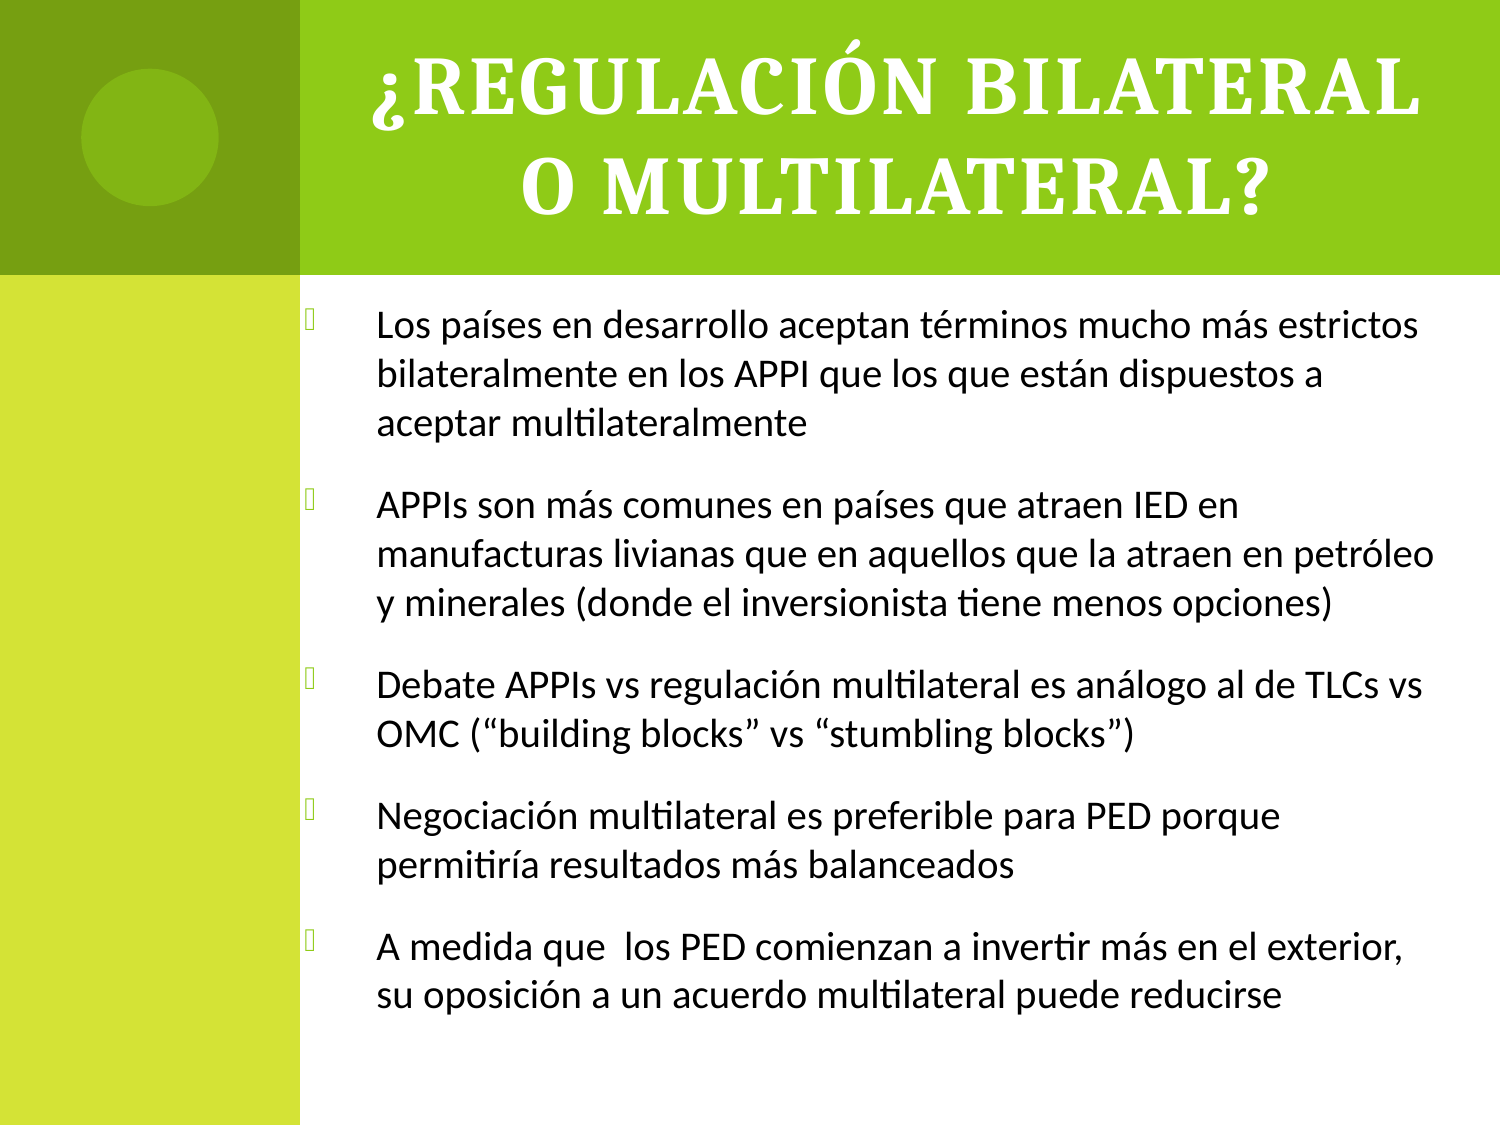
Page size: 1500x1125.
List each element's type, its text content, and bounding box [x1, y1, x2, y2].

list Los países en desarrollo aceptan términos mucho más estrictos bilateralmente en los APPI que los que están dispuestos a aceptar multilateralmente APPIs son más comunes en países que atraen IED en manufacturas livianas que en aquellos que la atraen en petróleo y minerales (donde el inversionista tiene menos opciones) Debate APPIs vs regulación multilateral es análogo al de TLCs vs OMC (“building blocks” vs “stumbling blocks”) Negociación multilateral es preferible para PED porque permitiría resultados más balanceados A medida que los PED comienzan a invertir más en el exterior, su oposición a un acuerdo multilateral puede reducirse [289, 290, 1459, 1071]
title ¿Regulación bilateral o multilateral? [336, 37, 1459, 225]
